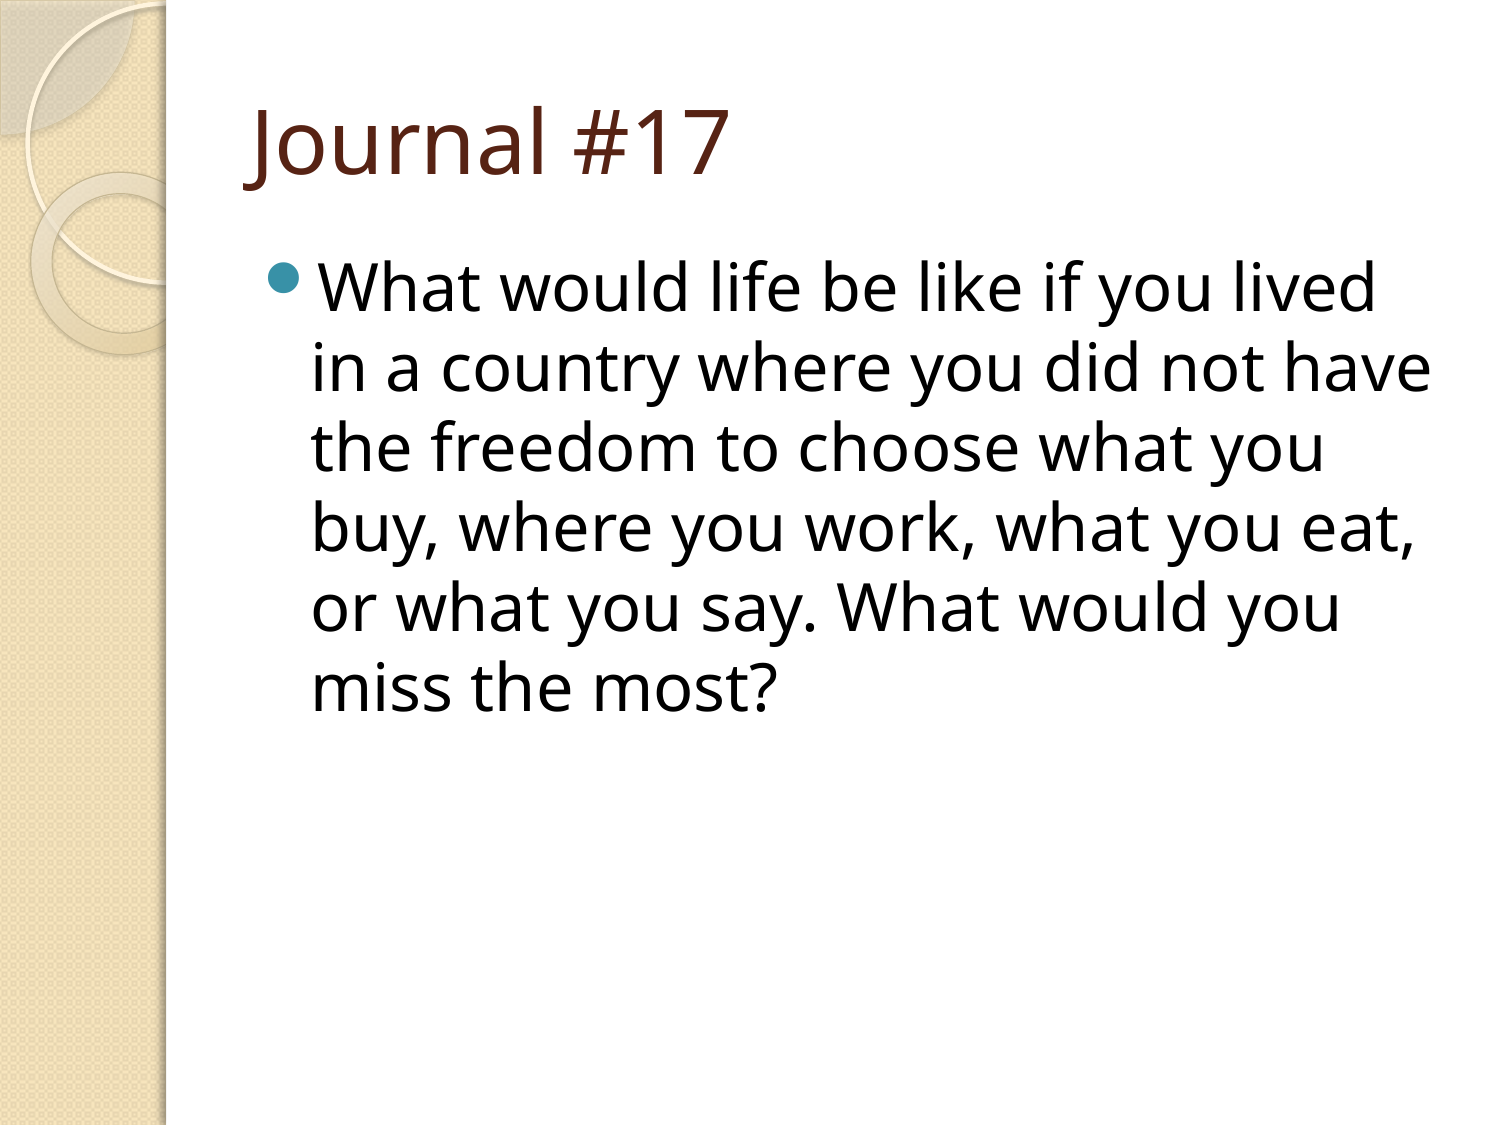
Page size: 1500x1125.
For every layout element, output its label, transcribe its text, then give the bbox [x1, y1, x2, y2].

title Journal #17 [235, 45, 1466, 233]
list What would life be like if you lived in a country where you did not have the freedom to choose what you buy, where you work, what you eat, or what you say. What would you miss the most? [235, 237, 1466, 1025]
